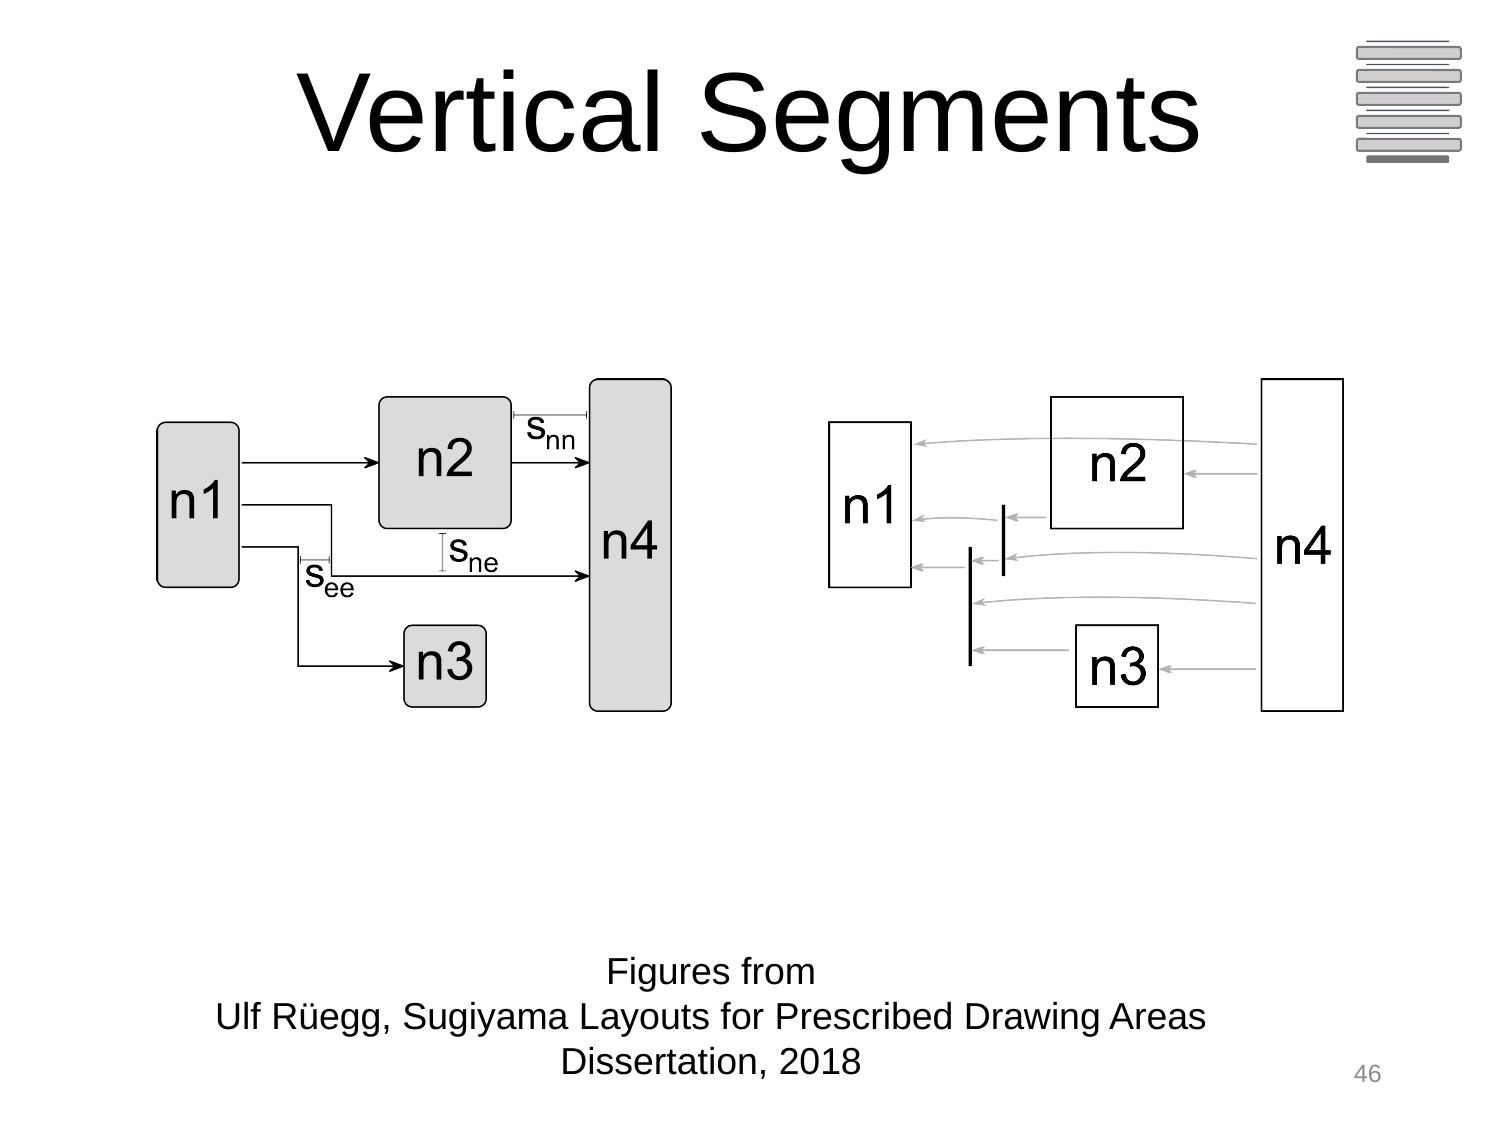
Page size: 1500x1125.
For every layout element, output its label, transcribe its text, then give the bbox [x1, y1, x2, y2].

picture [156, 378, 672, 712]
text_box Figures from Ulf Rüegg, Sugiyama Layouts for Prescribed Drawing Areas Dissertation, 2018 [200, 939, 1222, 1090]
title Vertical Segments [103, 37, 1397, 193]
picture [828, 378, 1344, 712]
slide_number 45 [1059, 1042, 1397, 1103]
